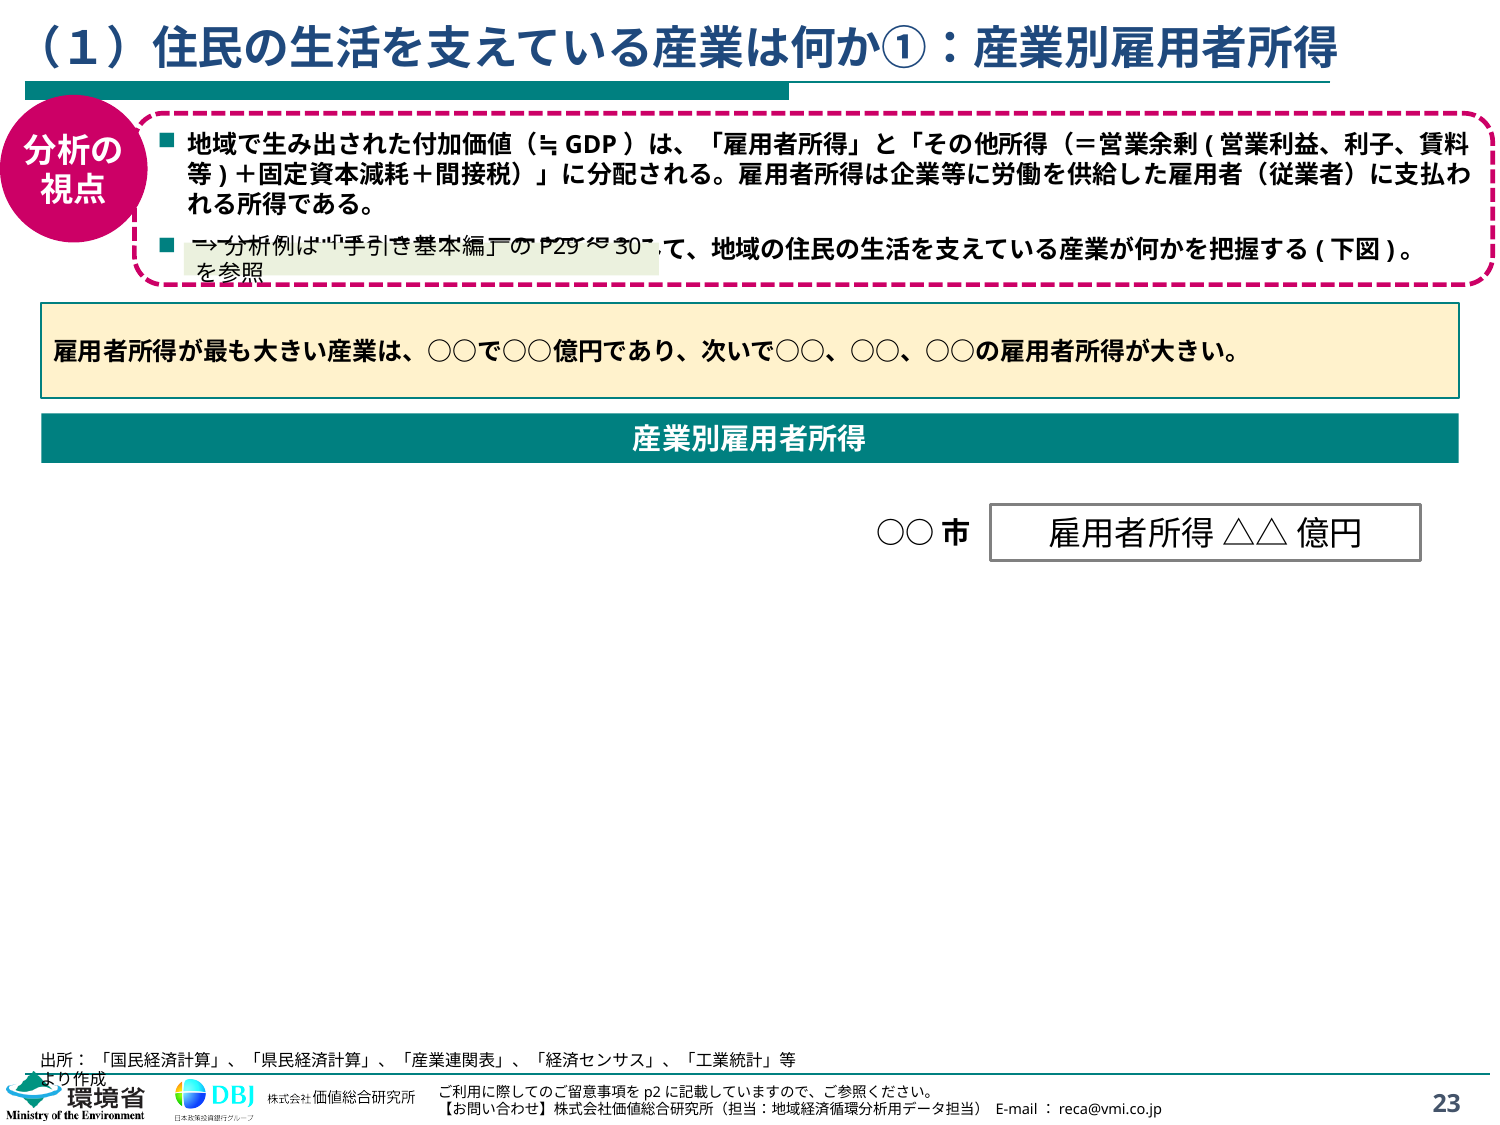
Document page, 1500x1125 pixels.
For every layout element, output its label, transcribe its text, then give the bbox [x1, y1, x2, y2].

text_box 雇用者所得が最も大きい産業は、○○で○○億円であり、次いで○○、○○、○○の雇用者所得が大きい。 [41, 303, 1459, 398]
text_box 産業別雇用者所得 [41, 413, 1459, 463]
title （１）住民の生活を支えている産業は何か①：産業別雇用者所得 [0, 0, 1418, 82]
picture [171, 1097, 419, 1125]
text_box 分析の 視点 [0, 94, 148, 243]
text_box 雇用者所得 △△ 億円 [990, 504, 1421, 561]
text_box 地域で生み出された付加価値（≒GDP）は、「雇用者所得」と「その他所得（＝営業余剰(営業利益、利子、賃料等)＋固定資本減耗＋間接税）」に分配される。雇用者所得は企業等に労働を供給した雇用者（従業者）に支払われる所得である。 ここでは、地域の産業別の雇用者所得をみて、地域の住民の生活を支えている産業が何かを把握する(下図)。 [134, 113, 1493, 285]
picture [2, 1071, 148, 1125]
text_box →分析例は「手引き基本編」のP29～30を参照 [183, 242, 659, 276]
slide_number 23 [1393, 1079, 1500, 1122]
text_box 出所： 「国民経済計算」、「県民経済計算」、「産業連関表」、「経済センサス」、「工業統計」等より作成 [24, 1041, 818, 1097]
text_box ○○市 [861, 507, 986, 557]
